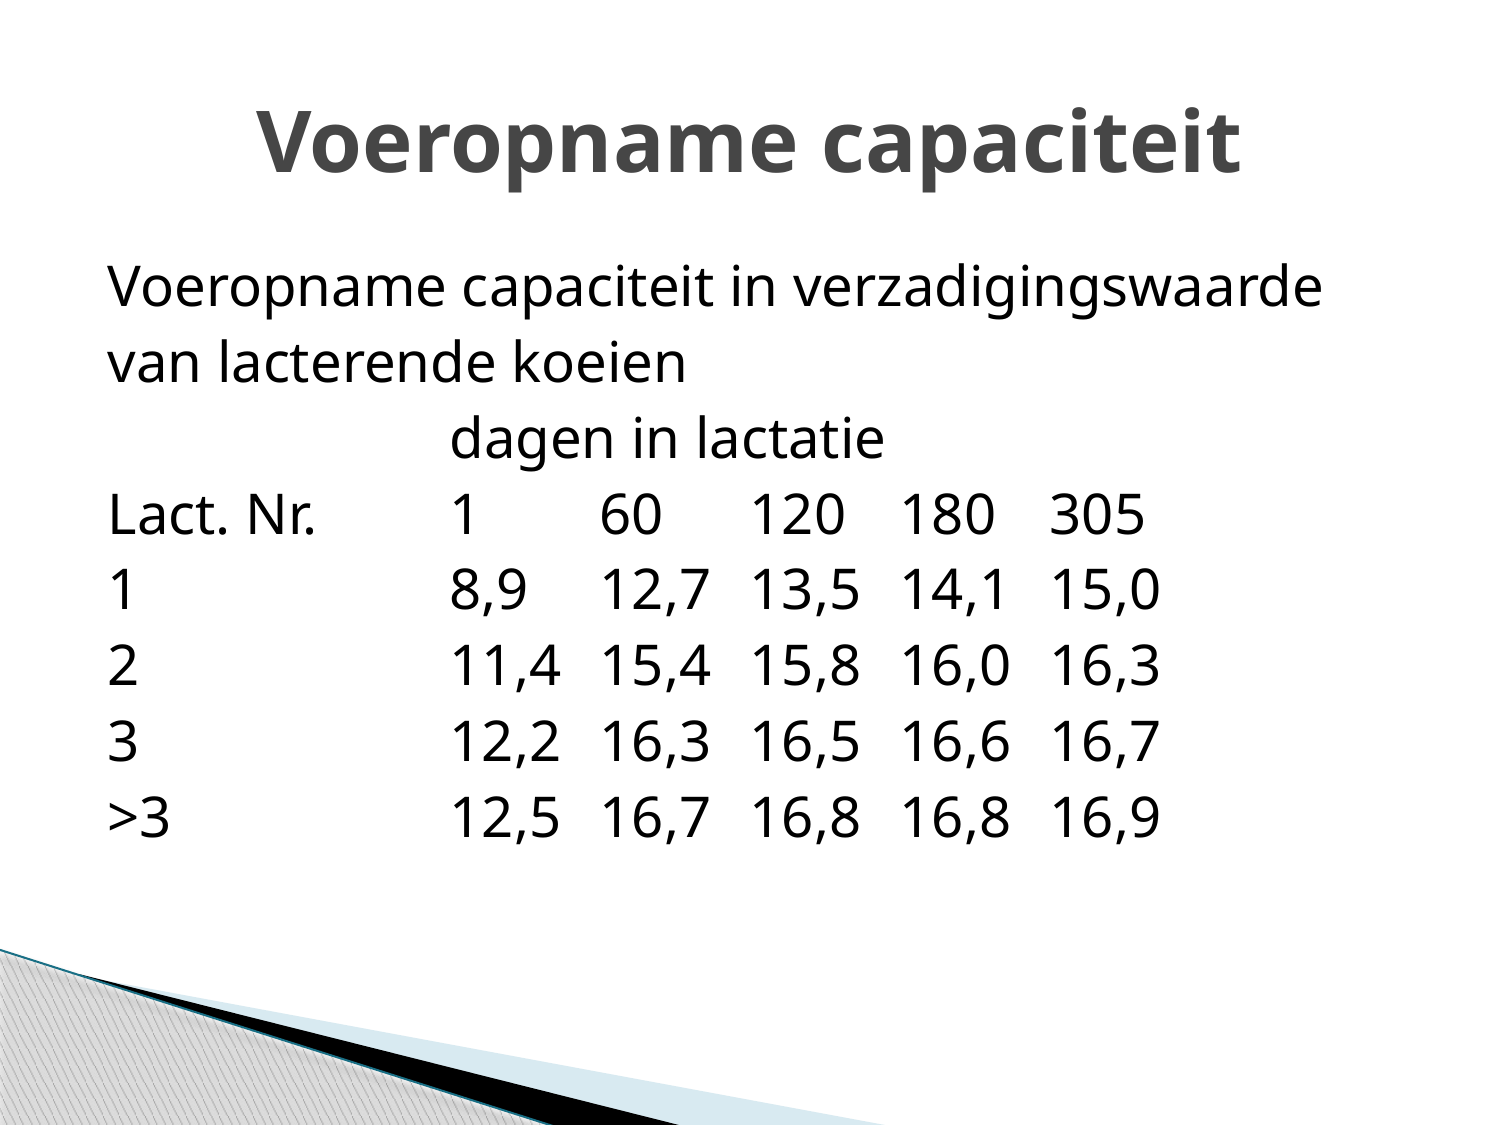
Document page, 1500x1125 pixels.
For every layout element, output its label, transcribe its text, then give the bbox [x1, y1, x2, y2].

title Voeropname capaciteit [75, 45, 1425, 233]
list Voeropname capaciteit in verzadigingswaarde van lacterende koeien dagen in lactatie Lact. Nr. 1 60 120 180 305 1 8,9 12,7 13,5 14,1 15,0 2 11,4 15,4 15,8 16,0 16,3 3 12,2 16,3 16,5 16,6 16,7 >3 12,5 16,7 16,8 16,8 16,9 [75, 243, 1425, 986]
